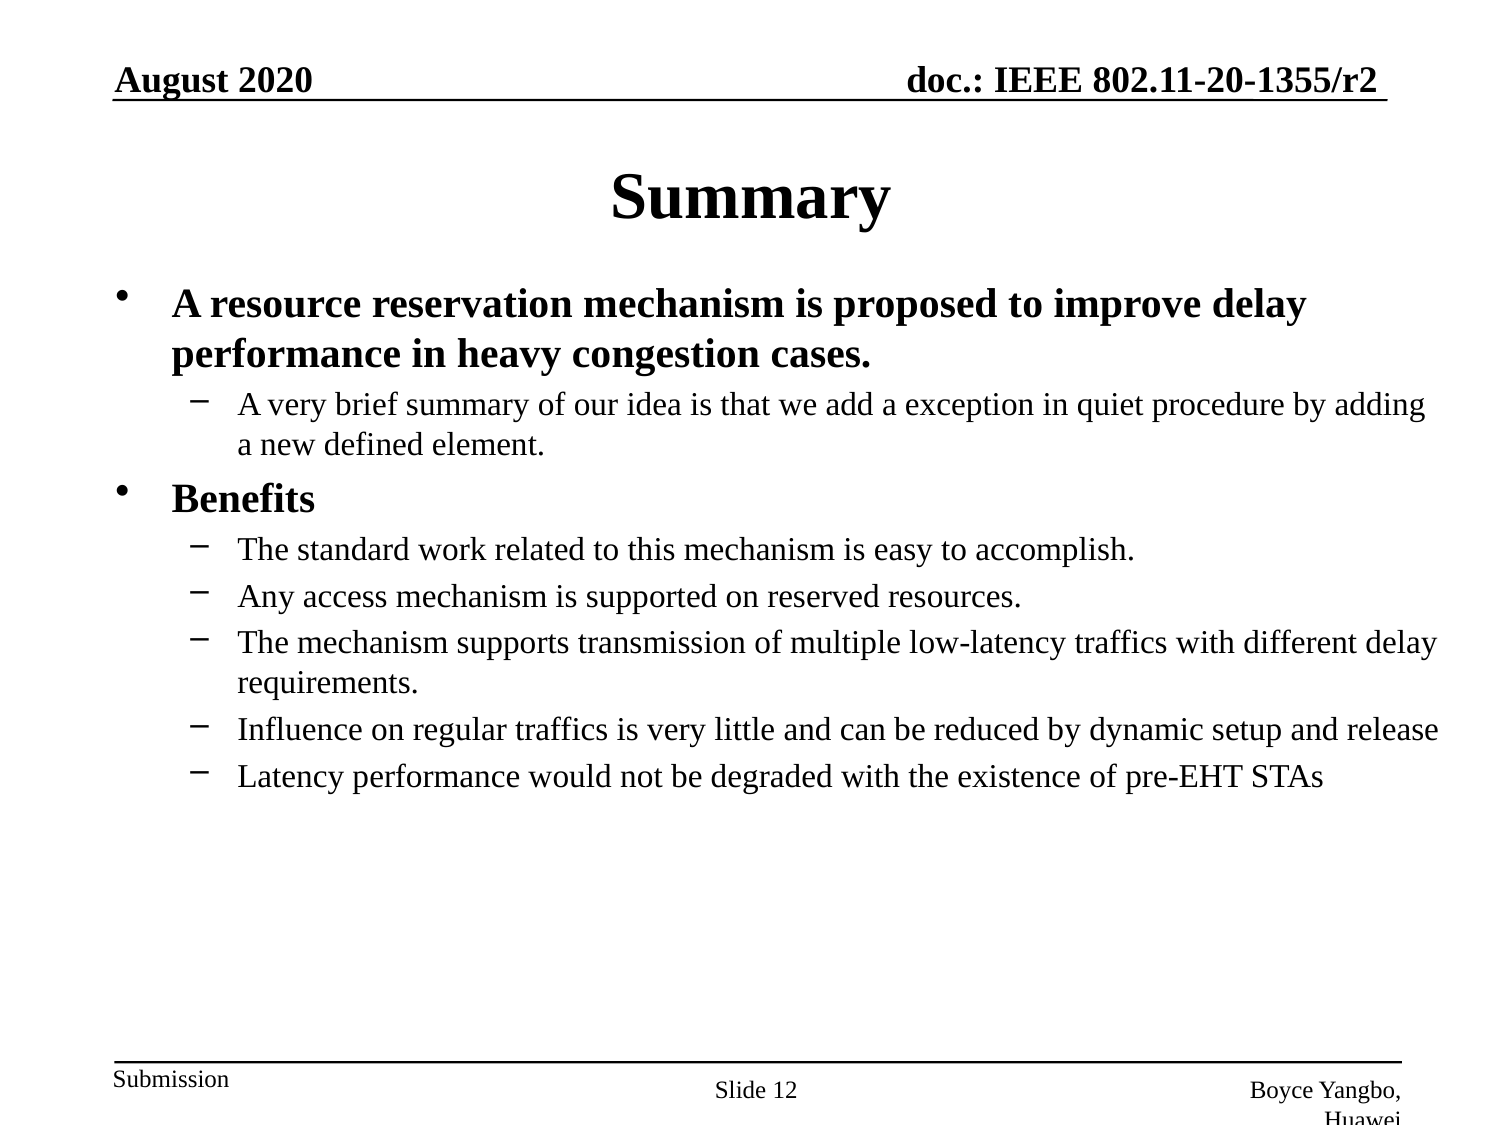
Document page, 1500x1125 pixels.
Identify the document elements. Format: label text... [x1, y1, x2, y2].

title Summary [114, 103, 1390, 268]
list A resource reservation mechanism is proposed to improve delay performance in heavy congestion cases. A very brief summary of our idea is that we add a exception in quiet procedure by adding a new defined element. Benefits The standard work related to this mechanism is easy to accomplish. Any access mechanism is supported on reserved resources. The mechanism supports transmission of multiple low-latency traffics with different delay requirements. Influence on regular traffics is very little and can be reduced by dynamic setup and release Latency performance would not be degraded with the existence of pre-EHT STAs [100, 268, 1459, 1047]
footer Boyce Yangbo, Huawei [1186, 1073, 1402, 1105]
slide_number Slide 12 [712, 1073, 800, 1105]
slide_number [114, 54, 316, 101]
